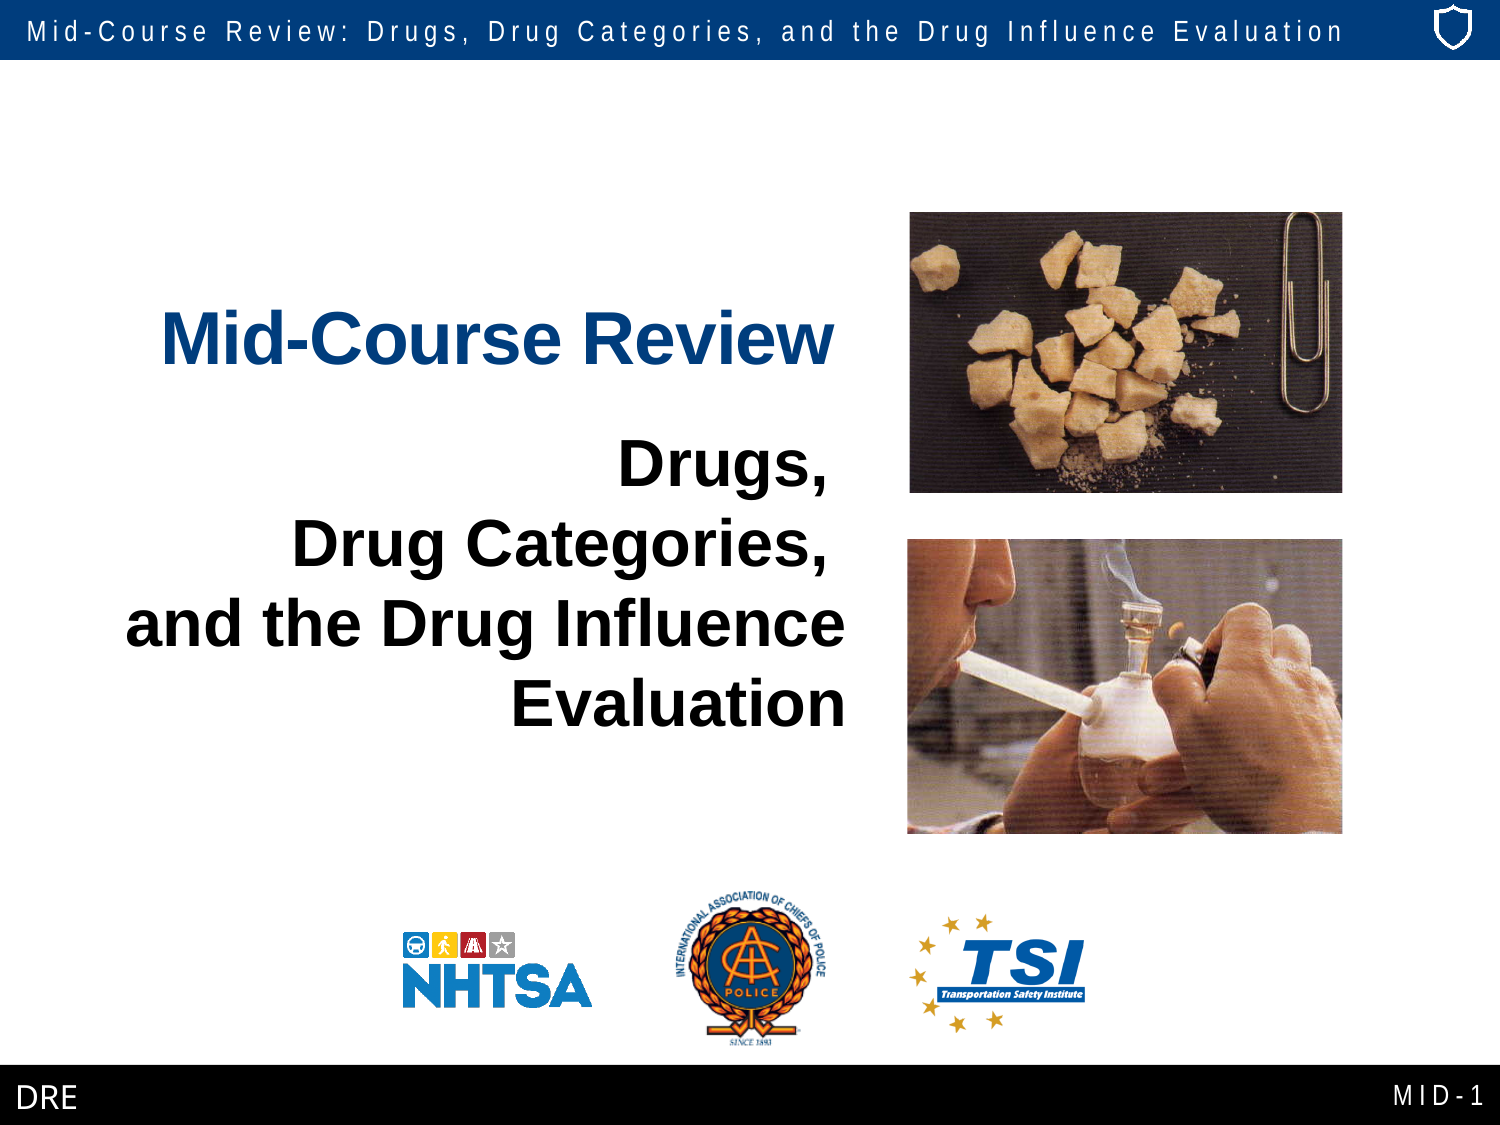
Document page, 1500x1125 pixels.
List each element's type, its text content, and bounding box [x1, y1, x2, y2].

picture [906, 539, 1343, 834]
picture [909, 211, 1343, 494]
title Mid-Course Review [16, 271, 850, 412]
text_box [403, 882, 1097, 1059]
text_box Drugs, Drug Categories, and the Drug Influence Evaluation [75, 412, 863, 750]
picture [1434, 4, 1472, 50]
slide_number MID-1 [1218, 1063, 1499, 1124]
